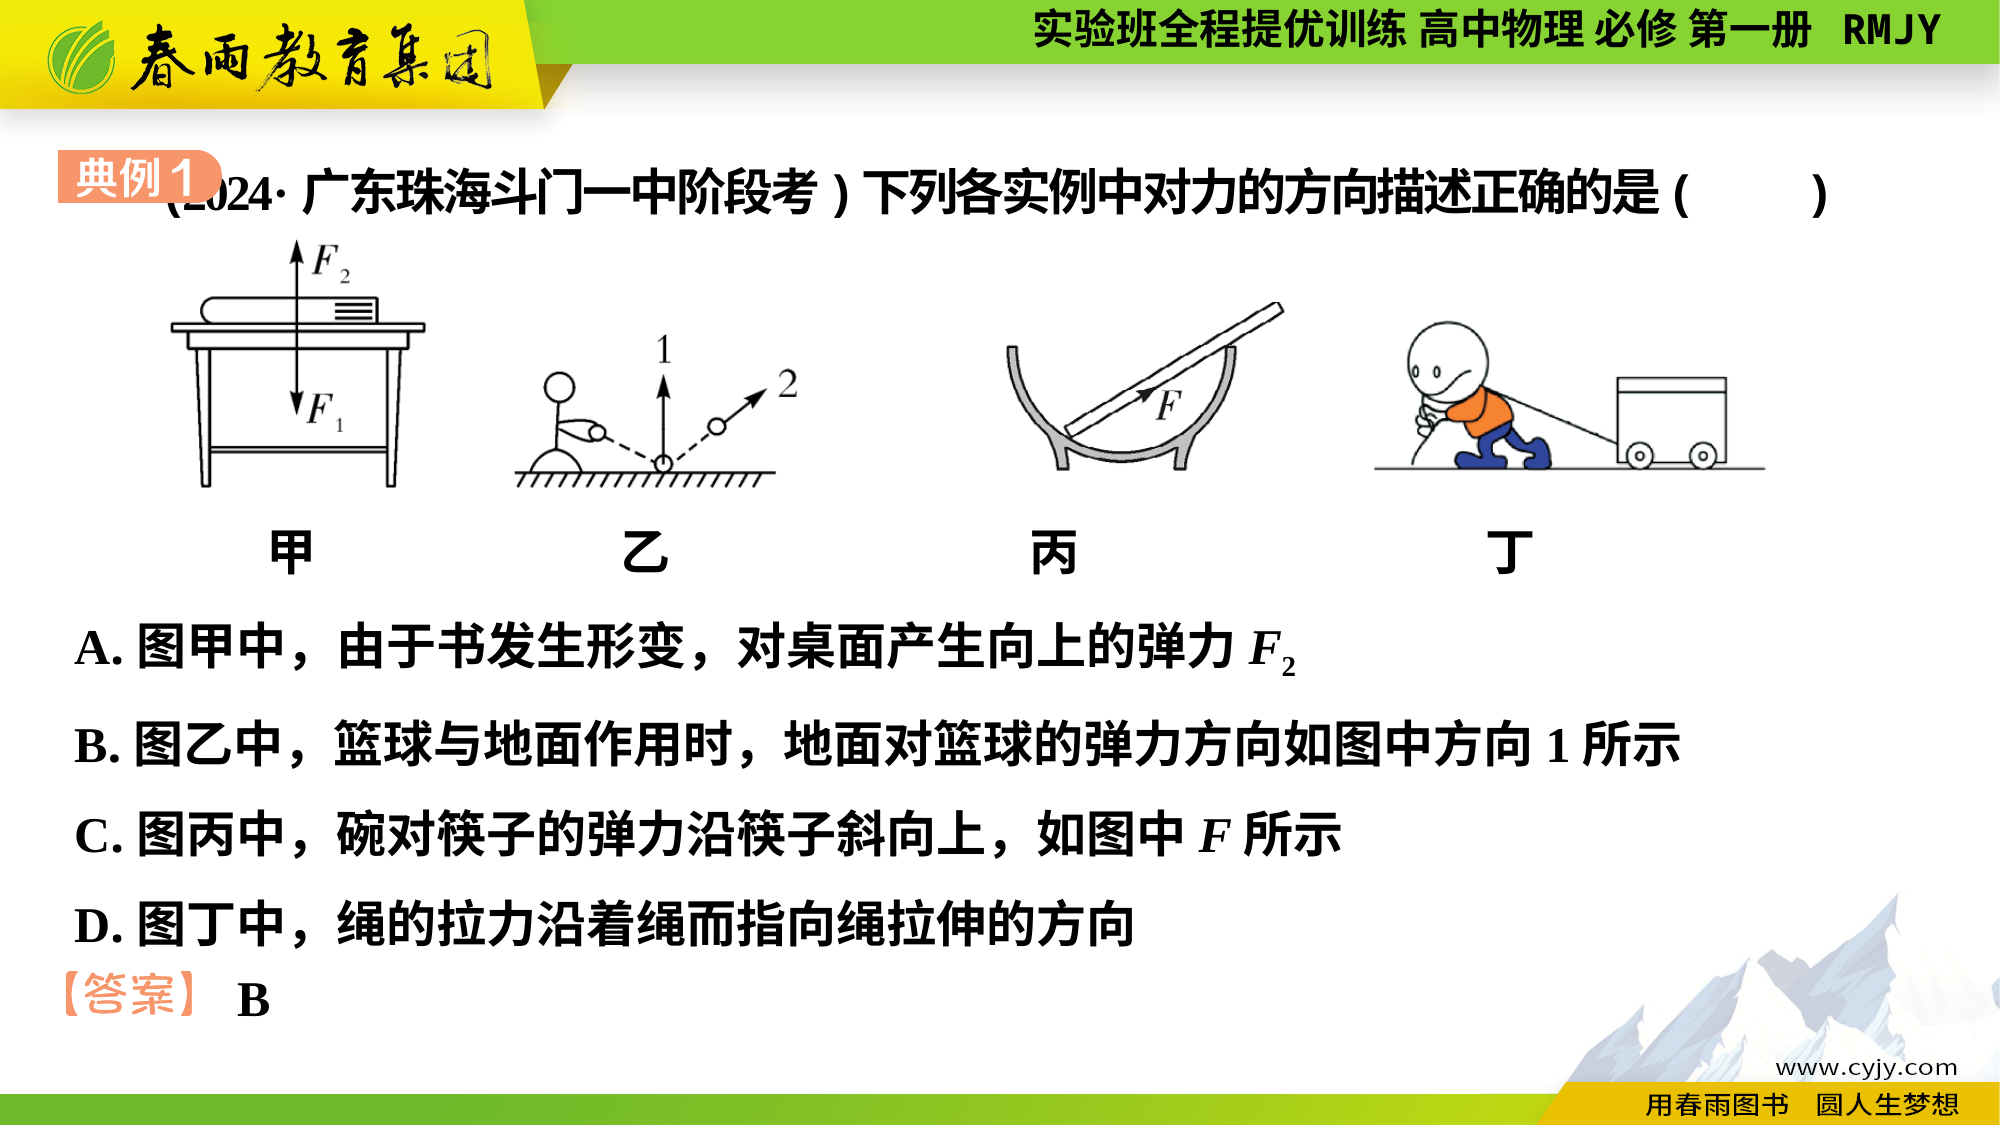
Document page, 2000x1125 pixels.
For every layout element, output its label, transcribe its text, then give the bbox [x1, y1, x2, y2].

list (2024·广东珠海斗门一中阶段考)下列各实例中对力的方向描述正确的是( ) 甲 乙 丙 丁 A.图甲中，由于书发生形变，对桌面产生向上的弹力F2 B.图乙中，篮球与地面作用时，地面对篮球的弹力方向如图中方向1所示 C.图丙中，碗对筷子的弹力沿筷子斜向上，如图中F所示 D.图丁中，绳的拉力沿着绳而指向绳拉伸的方向 [59, 122, 1944, 956]
picture [0, 0, 2000, 1125]
text_box B [222, 959, 286, 1034]
